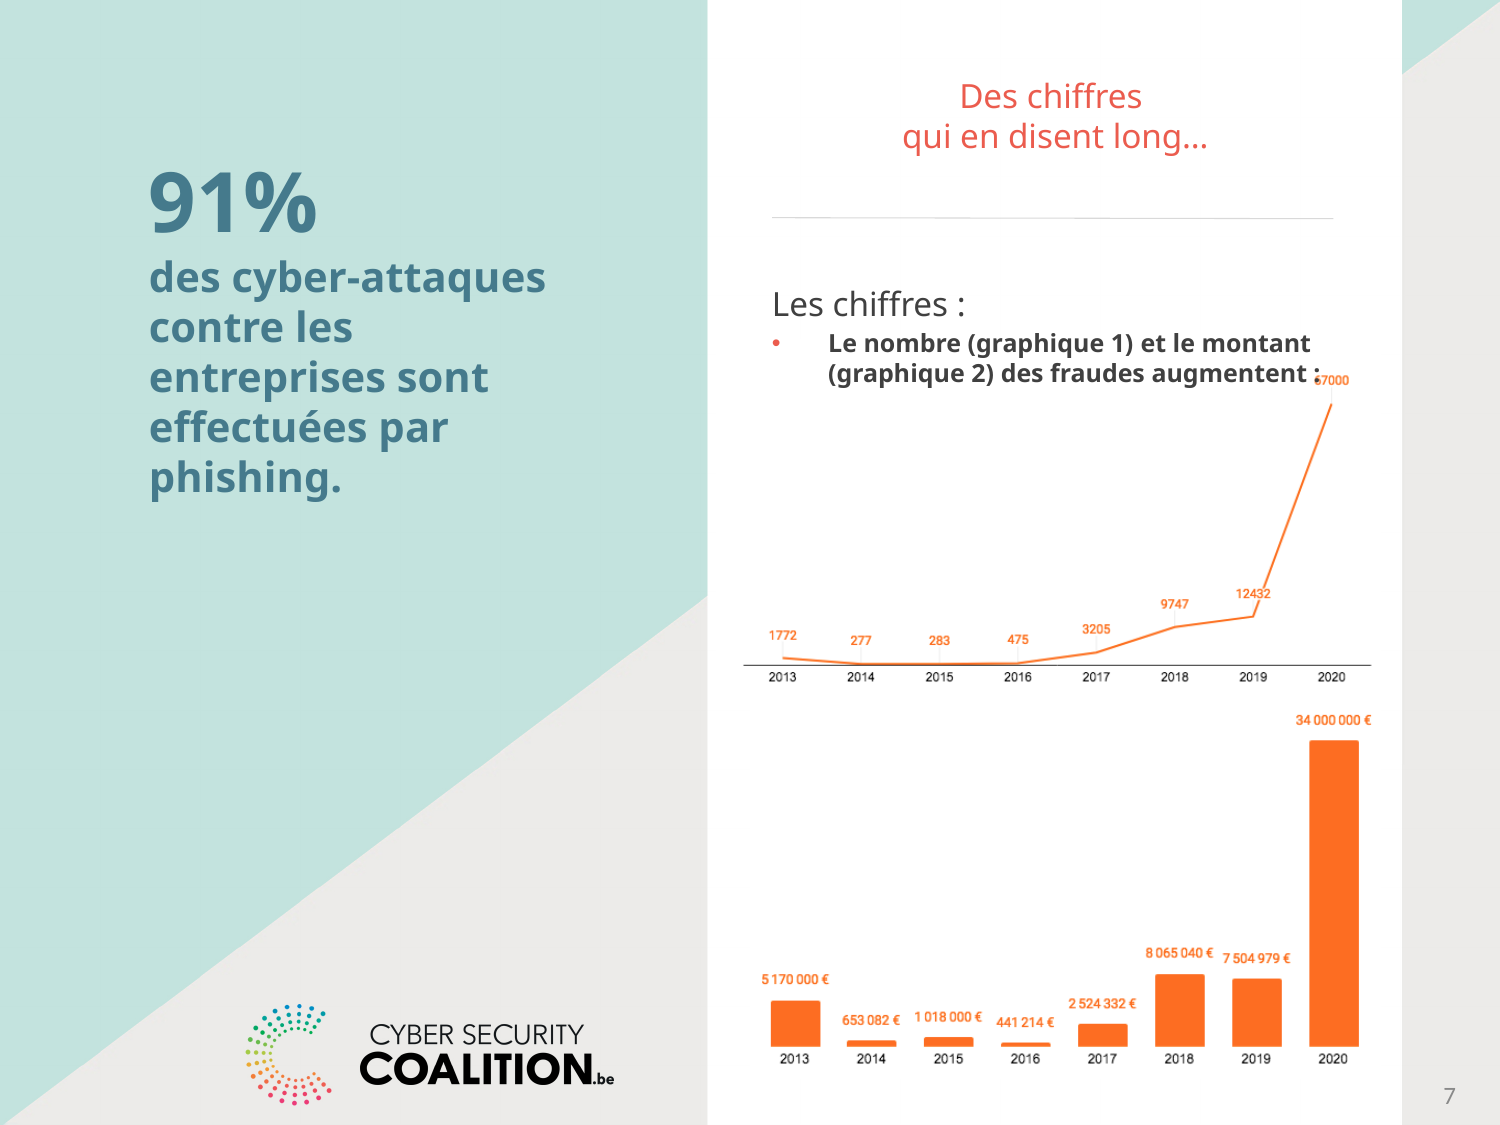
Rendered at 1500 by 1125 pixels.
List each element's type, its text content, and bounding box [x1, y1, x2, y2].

picture [0, 0, 1500, 1125]
slide_number 7 [1400, 1063, 1500, 1125]
title Des chiffres qui en disent long… [750, 67, 1362, 163]
list Les chiffres : Le nombre (graphique 1) et le montant (graphique 2) des fraudes augmentent : [756, 275, 1349, 338]
text_box 91% des cyber-attaques contre les entreprises sont effectuées par phishing. [134, 133, 566, 509]
